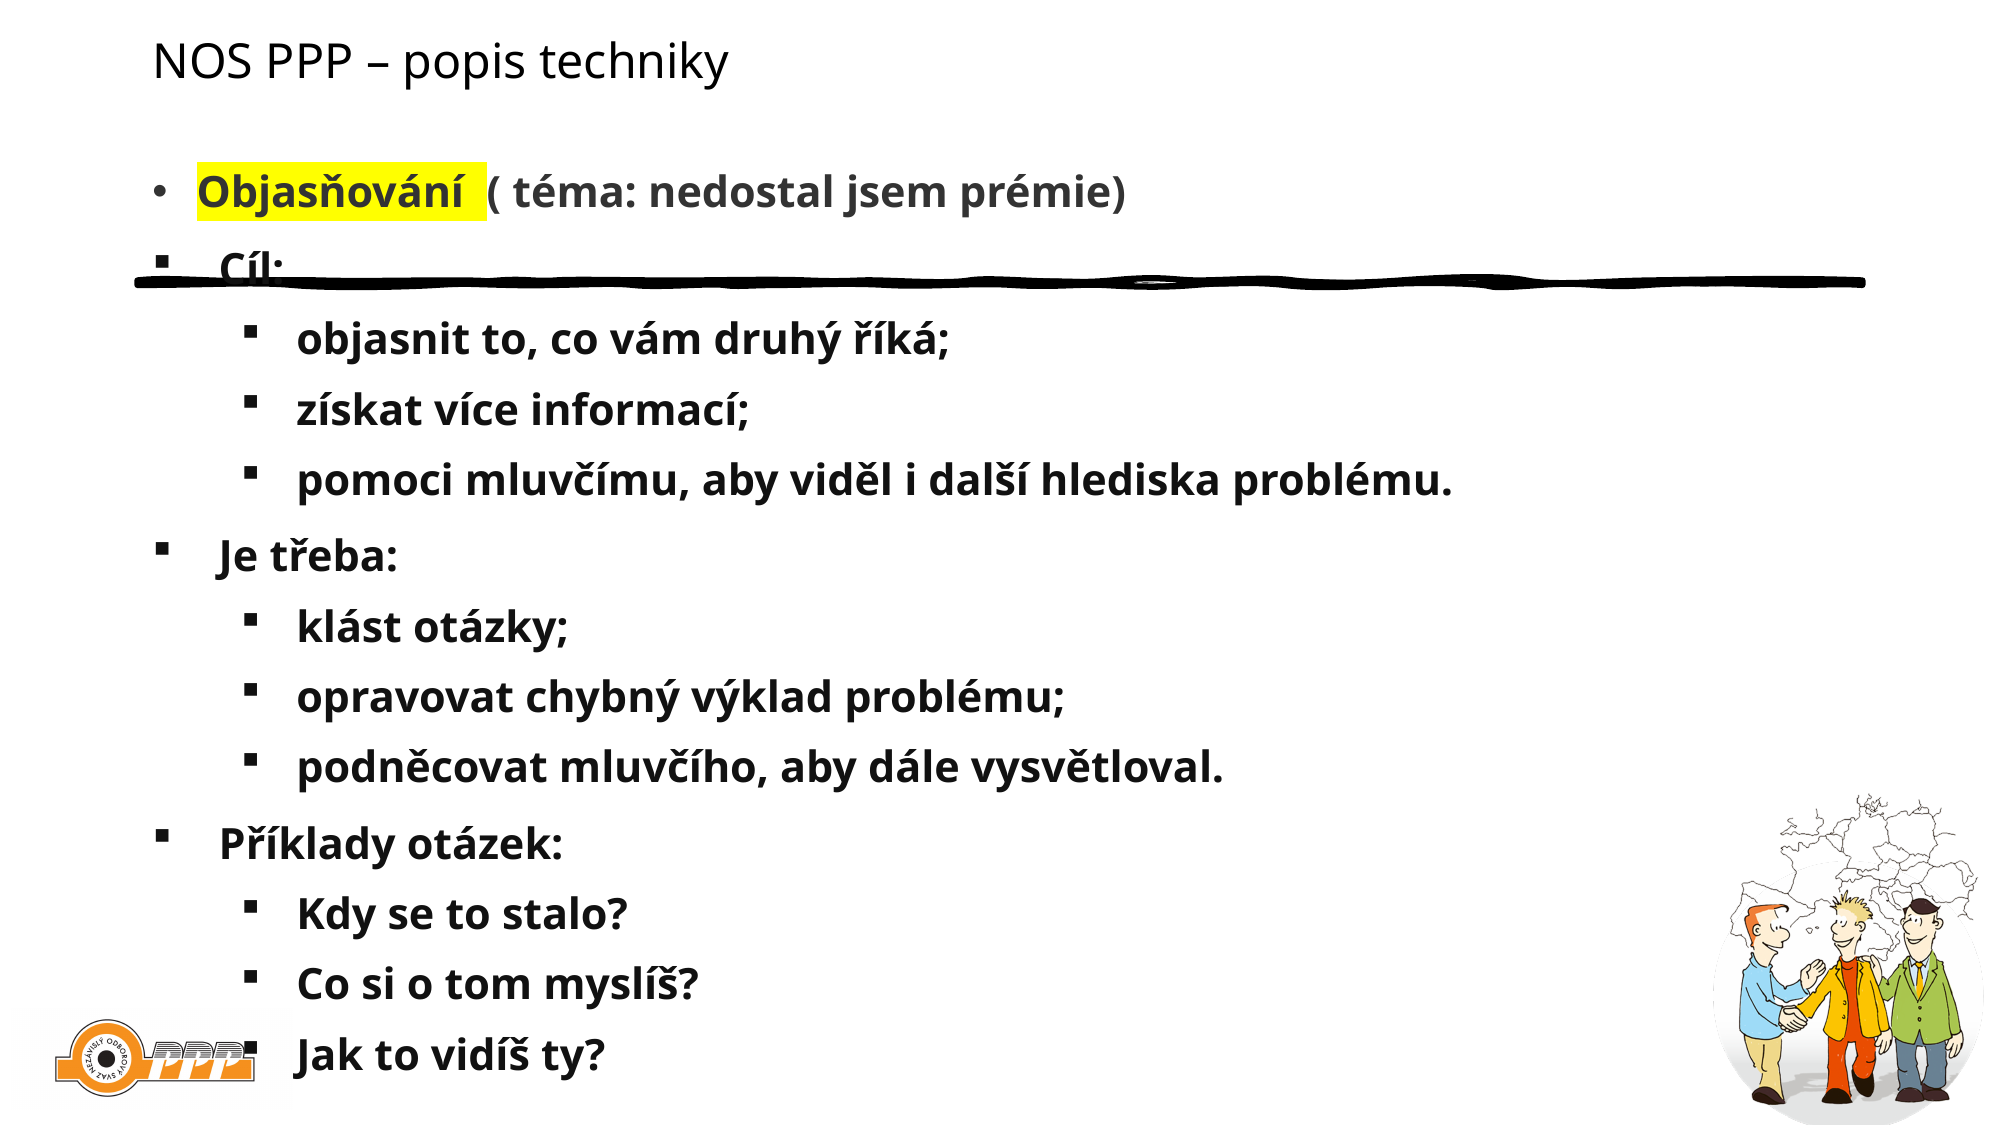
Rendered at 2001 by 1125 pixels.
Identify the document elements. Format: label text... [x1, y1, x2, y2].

list Objasňování ( téma: nedostal jsem prémie) Cíl: objasnit to, co vám druhý říká; získat více informací; pomoci mluvčímu, aby viděl i další hlediska problému. Je třeba: klást otázky; opravovat chybný výklad problému; podněcovat mluvčího, aby dále vysvětloval. Příklady otázek: Kdy se to stalo? Co si o tom myslíš? Jak to vidíš ty? [137, 153, 1863, 1103]
title NOS PPP – popis techniky [137, 22, 1747, 97]
picture [1707, 788, 1989, 1125]
picture [11, 1008, 293, 1110]
